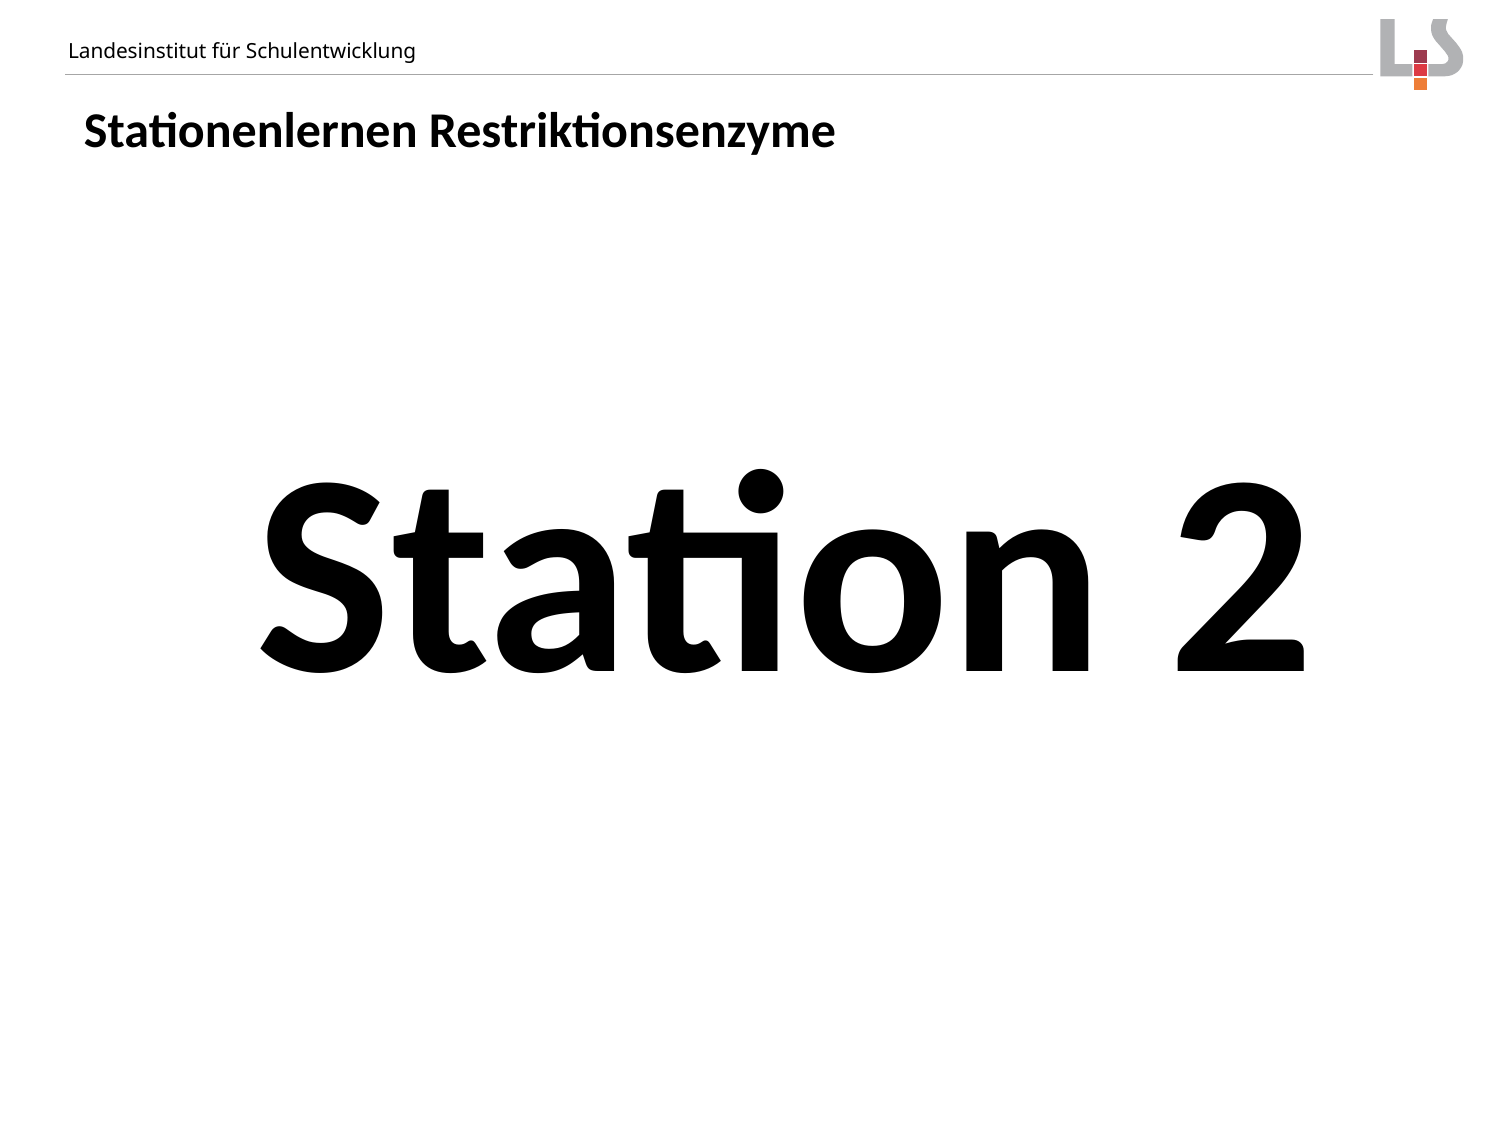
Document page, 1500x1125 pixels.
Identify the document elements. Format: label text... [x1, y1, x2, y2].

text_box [52, 18, 1464, 91]
text_box Station 2 [240, 376, 1331, 736]
text_box Stationenlernen Restriktionsenzyme [69, 99, 852, 166]
